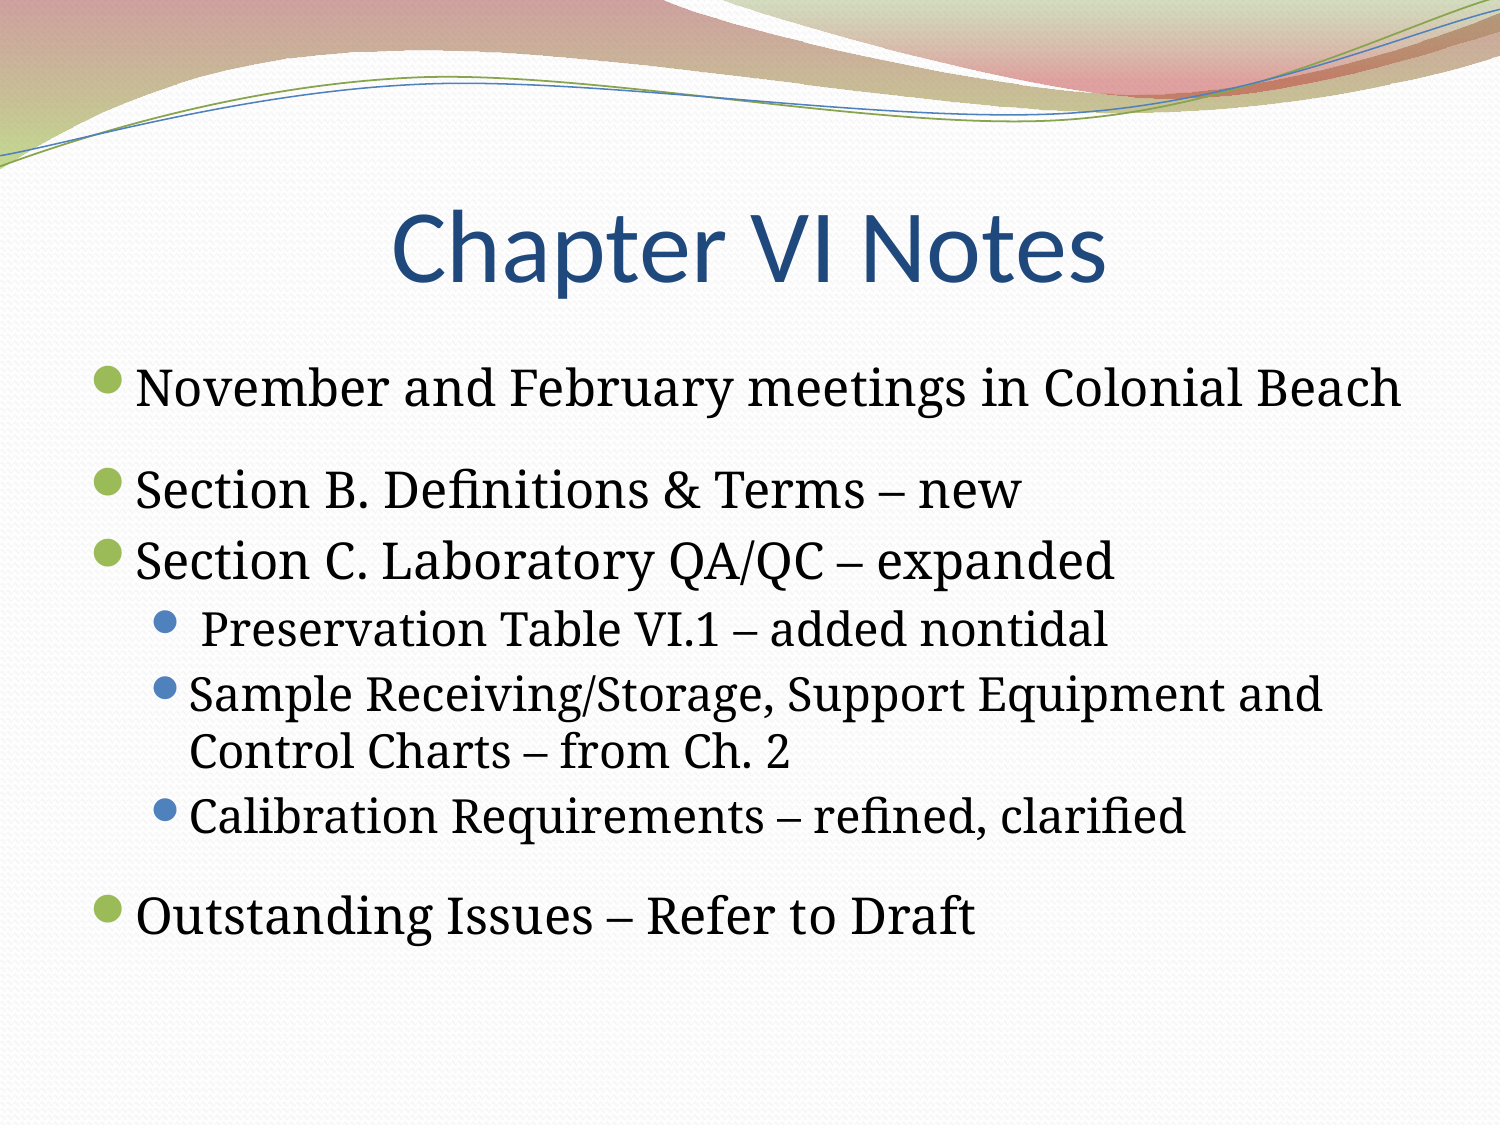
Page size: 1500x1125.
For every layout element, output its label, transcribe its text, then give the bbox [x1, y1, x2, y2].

title Chapter VI Notes [75, 115, 1425, 303]
list November and February meetings in Colonial Beach Section B. Definitions & Terms – new Section C. Laboratory QA/QC – expanded Preservation Table VI.1 – added nontidal Sample Receiving/Storage, Support Equipment and Control Charts – from Ch. 2 Calibration Requirements – refined, clarified Outstanding Issues – Refer to Draft [75, 317, 1425, 1038]
